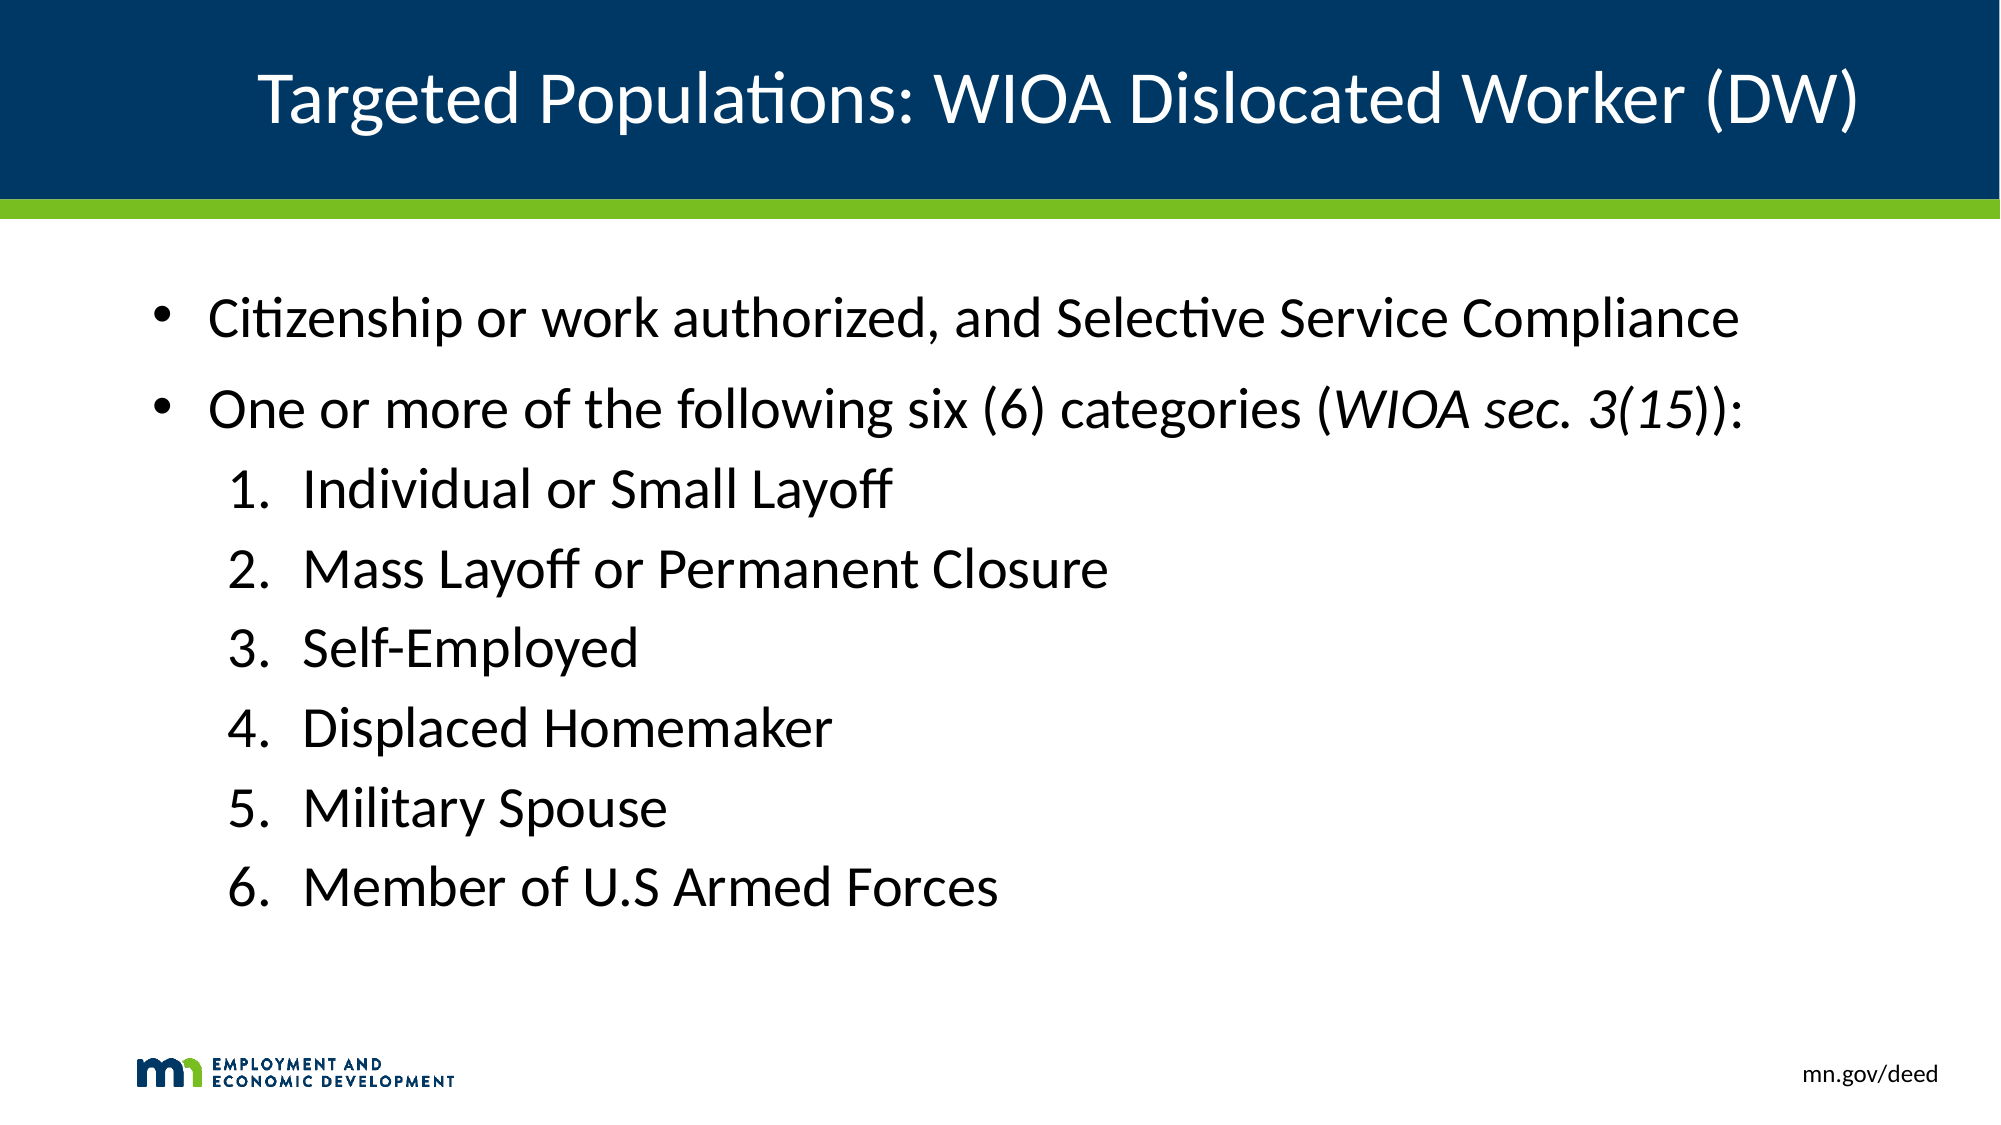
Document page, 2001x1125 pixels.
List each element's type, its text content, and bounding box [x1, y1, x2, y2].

title Targeted Populations: WIOA Dislocated Worker (DW) [137, 0, 1863, 200]
footer mn.gov/deed [1037, 1042, 1955, 1103]
picture [137, 1058, 454, 1087]
list Citizenship or work authorized, and Selective Service Compliance One or more of the following six (6) categories (WIOA sec. 3(15)): Individual or Small Layoff Mass Layoff or Permanent Closure Self-Employed Displaced Homemaker Military Spouse Member of U.S Armed Forces [137, 261, 1863, 1014]
